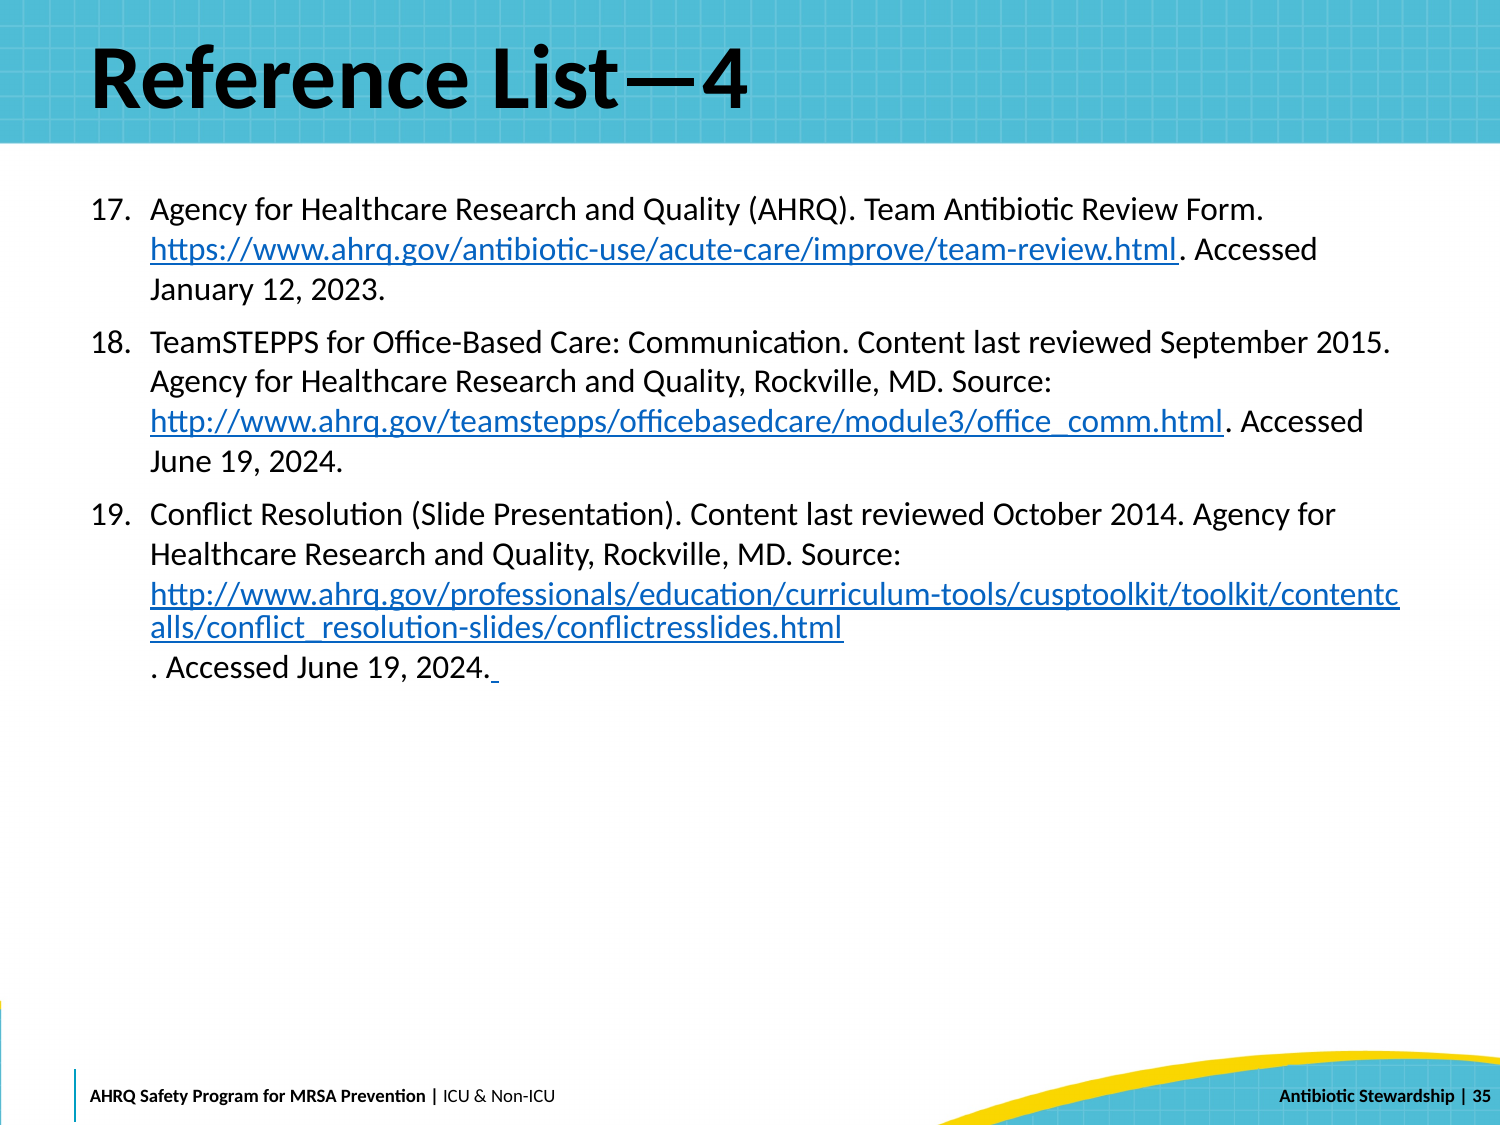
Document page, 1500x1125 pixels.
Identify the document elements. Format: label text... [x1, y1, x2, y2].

list Agency for Healthcare Research and Quality (AHRQ). Team Antibiotic Review Form. https://www.ahrq.gov/antibiotic-use/acute-care/improve/team-review.html. Accessed January 12, 2023. TeamSTEPPS for Office-Based Care: Communication. Content last reviewed September 2015. Agency for Healthcare Research and Quality, Rockville, MD. Source: http://www.ahrq.gov/teamstepps/officebasedcare/module3/office_comm.html. Accessed June 19, 2024. Conflict Resolution (Slide Presentation). Content last reviewed October 2014. Agency for Healthcare Research and Quality, Rockville, MD. Source: http://www.ahrq.gov/professionals/education/curriculum-tools/cusptoolkit/toolkit/contentcalls/conflict_resolution-slides/conflictresslides.html. Accessed June 19, 2024. [75, 179, 1425, 1035]
slide_number | 35 [1455, 1065, 1500, 1125]
picture [0, 0, 1500, 1125]
title Reference List—4 [75, 0, 1425, 150]
